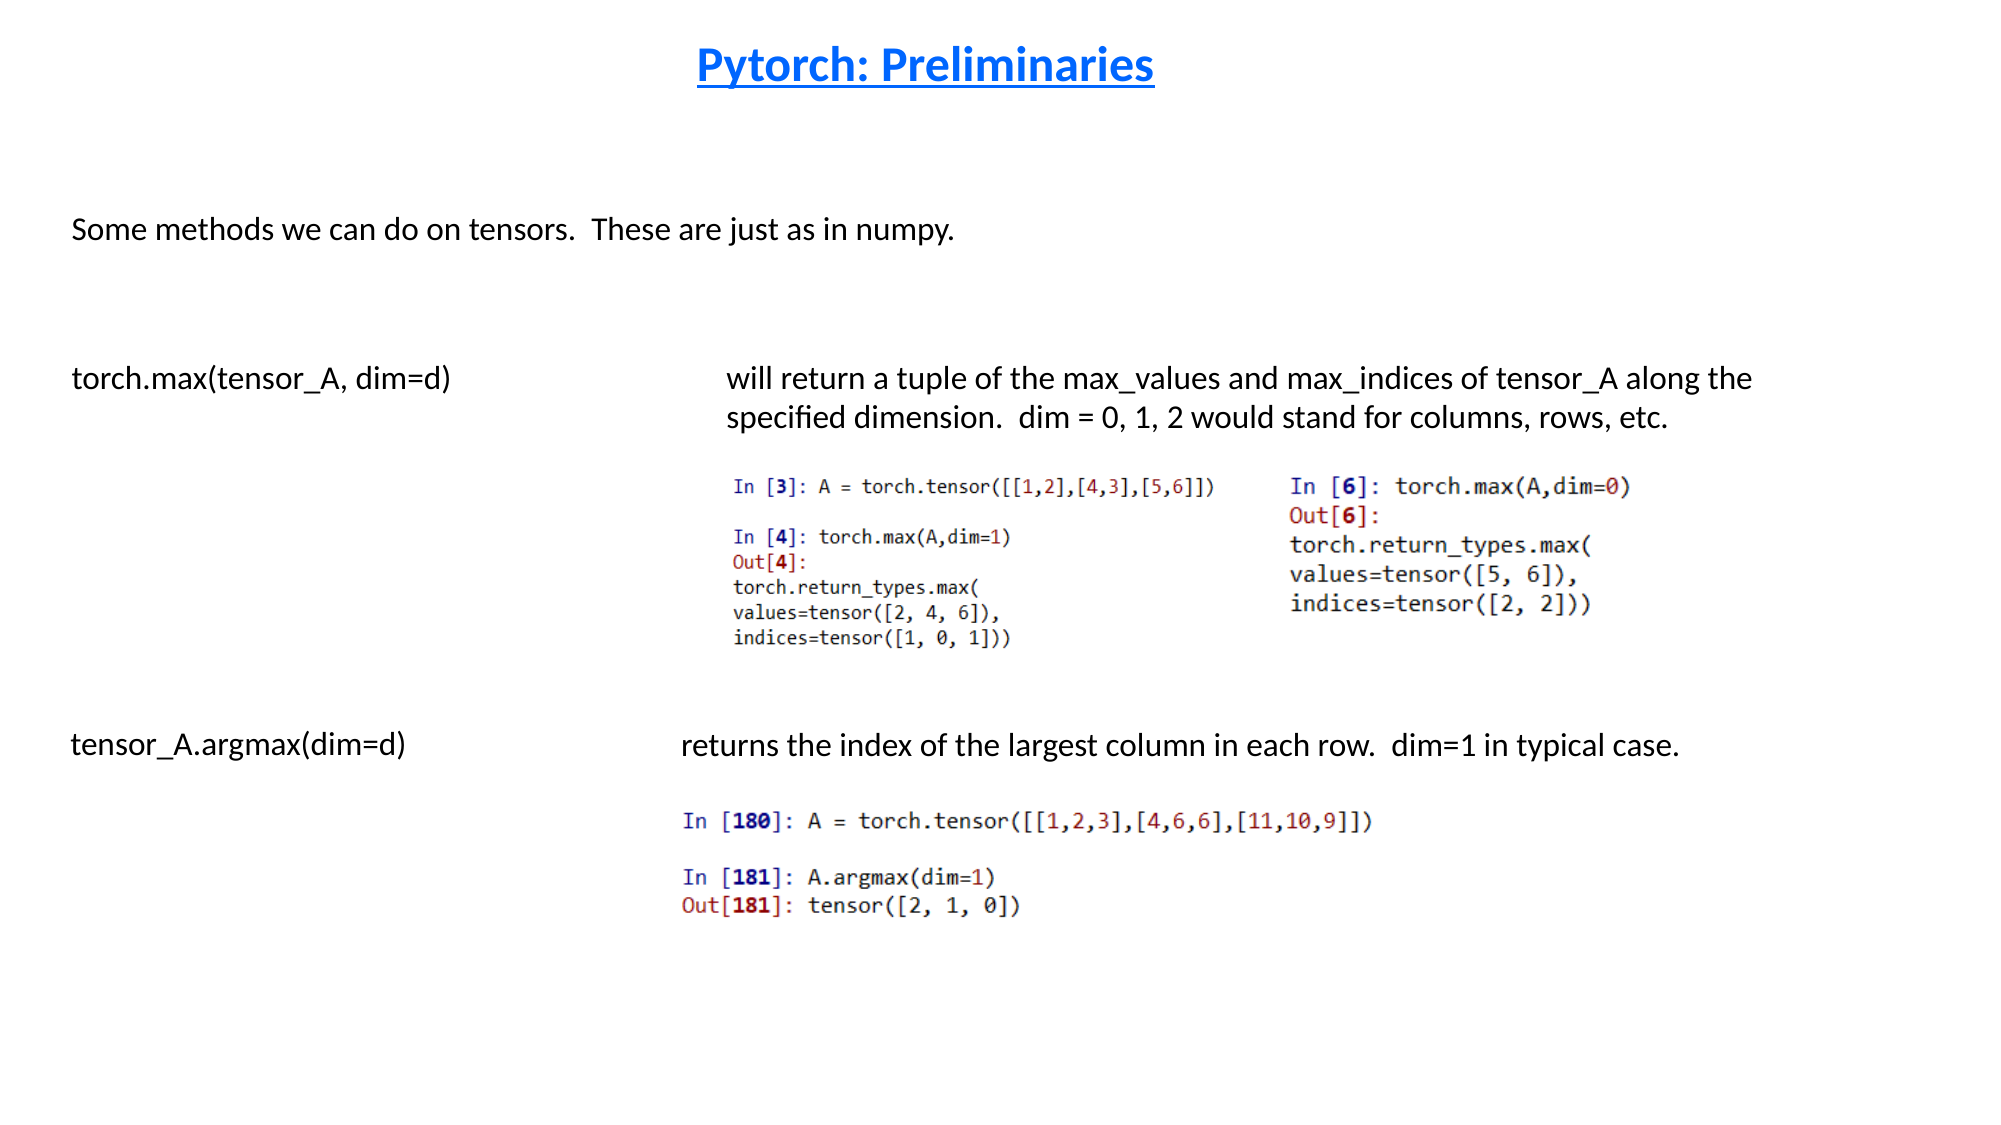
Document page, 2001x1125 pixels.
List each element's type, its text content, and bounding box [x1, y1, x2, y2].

text_box Pytorch: Preliminaries [682, 24, 1170, 100]
picture [681, 799, 1381, 927]
picture [726, 463, 1231, 657]
picture [1284, 459, 1644, 627]
text_box Some methods we can do on tensors. These are just as in numpy. [56, 200, 1075, 255]
text_box will return a tuple of the max_values and max_indices of tensor_A along the specified dimension. dim = 0, 1, 2 would stand for columns, rows, etc. [711, 348, 1810, 443]
text_box tensor_A.argmax(dim=d) [55, 714, 431, 770]
text_box returns the index of the largest column in each row. dim=1 in typical case. [666, 716, 1842, 771]
text_box torch.max(tensor_A, dim=d) [56, 348, 484, 404]
